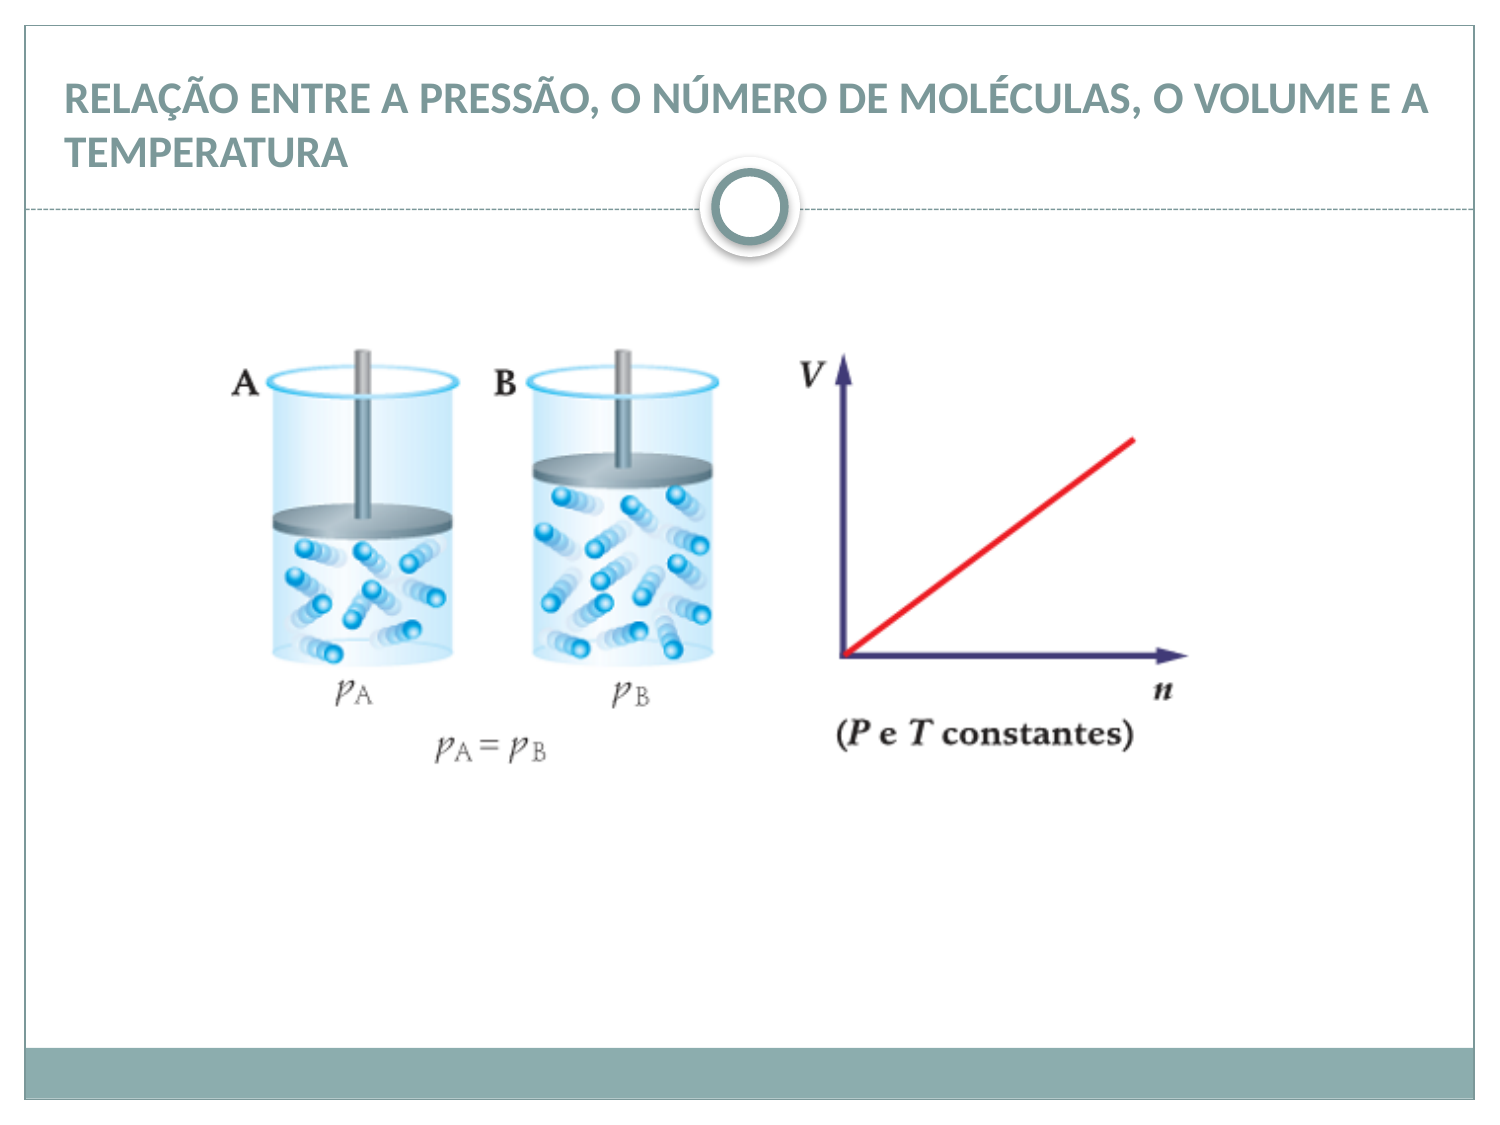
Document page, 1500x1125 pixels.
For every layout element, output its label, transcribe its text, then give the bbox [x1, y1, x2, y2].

title RELAÇÃO ENTRE A PRESSÃO, O NÚMERO DE MOLÉCULAS, O VOLUME E A TEMPERATURA [49, 60, 1450, 185]
picture [222, 302, 1200, 773]
